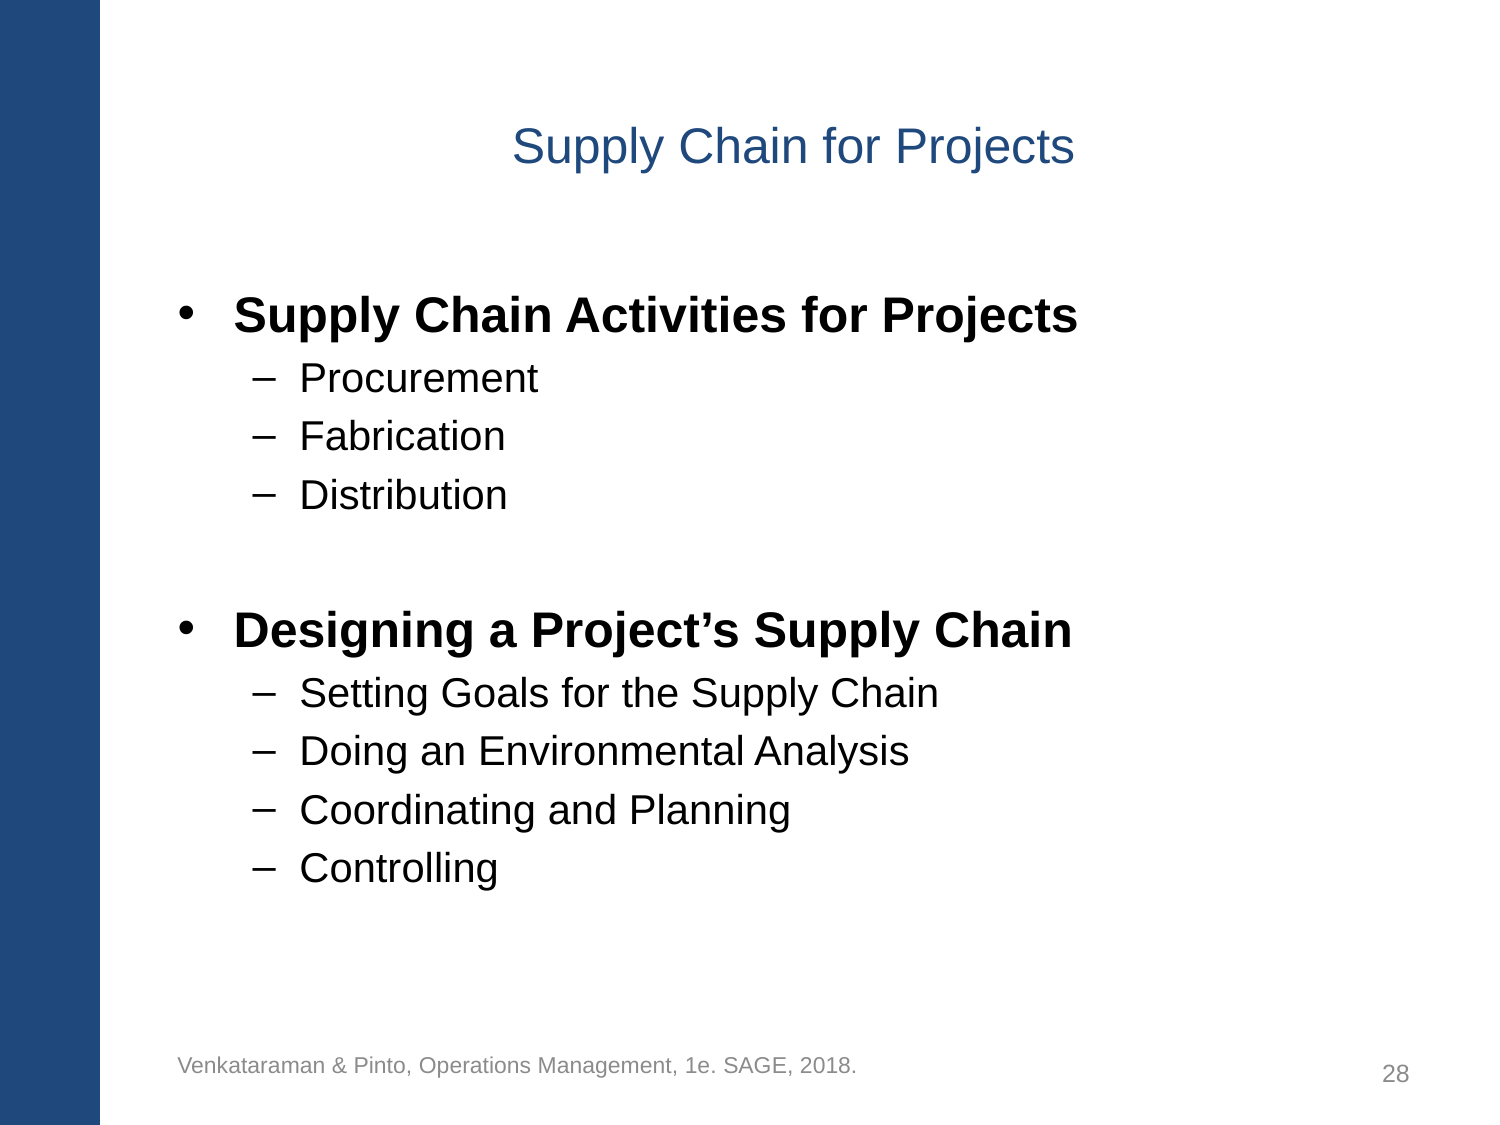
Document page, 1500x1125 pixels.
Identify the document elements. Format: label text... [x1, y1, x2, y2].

list Supply Chain Activities for Projects Procurement Fabrication Distribution Designing a Project’s Supply Chain Setting Goals for the Supply Chain Doing an Environmental Analysis Coordinating and Planning Controlling [162, 275, 1425, 1005]
slide_number 28 [1350, 1042, 1425, 1103]
title Supply Chain for Projects [162, 50, 1425, 238]
footer Venkataraman & Pinto, Operations Management, 1e. SAGE, 2018. [162, 1042, 1313, 1103]
